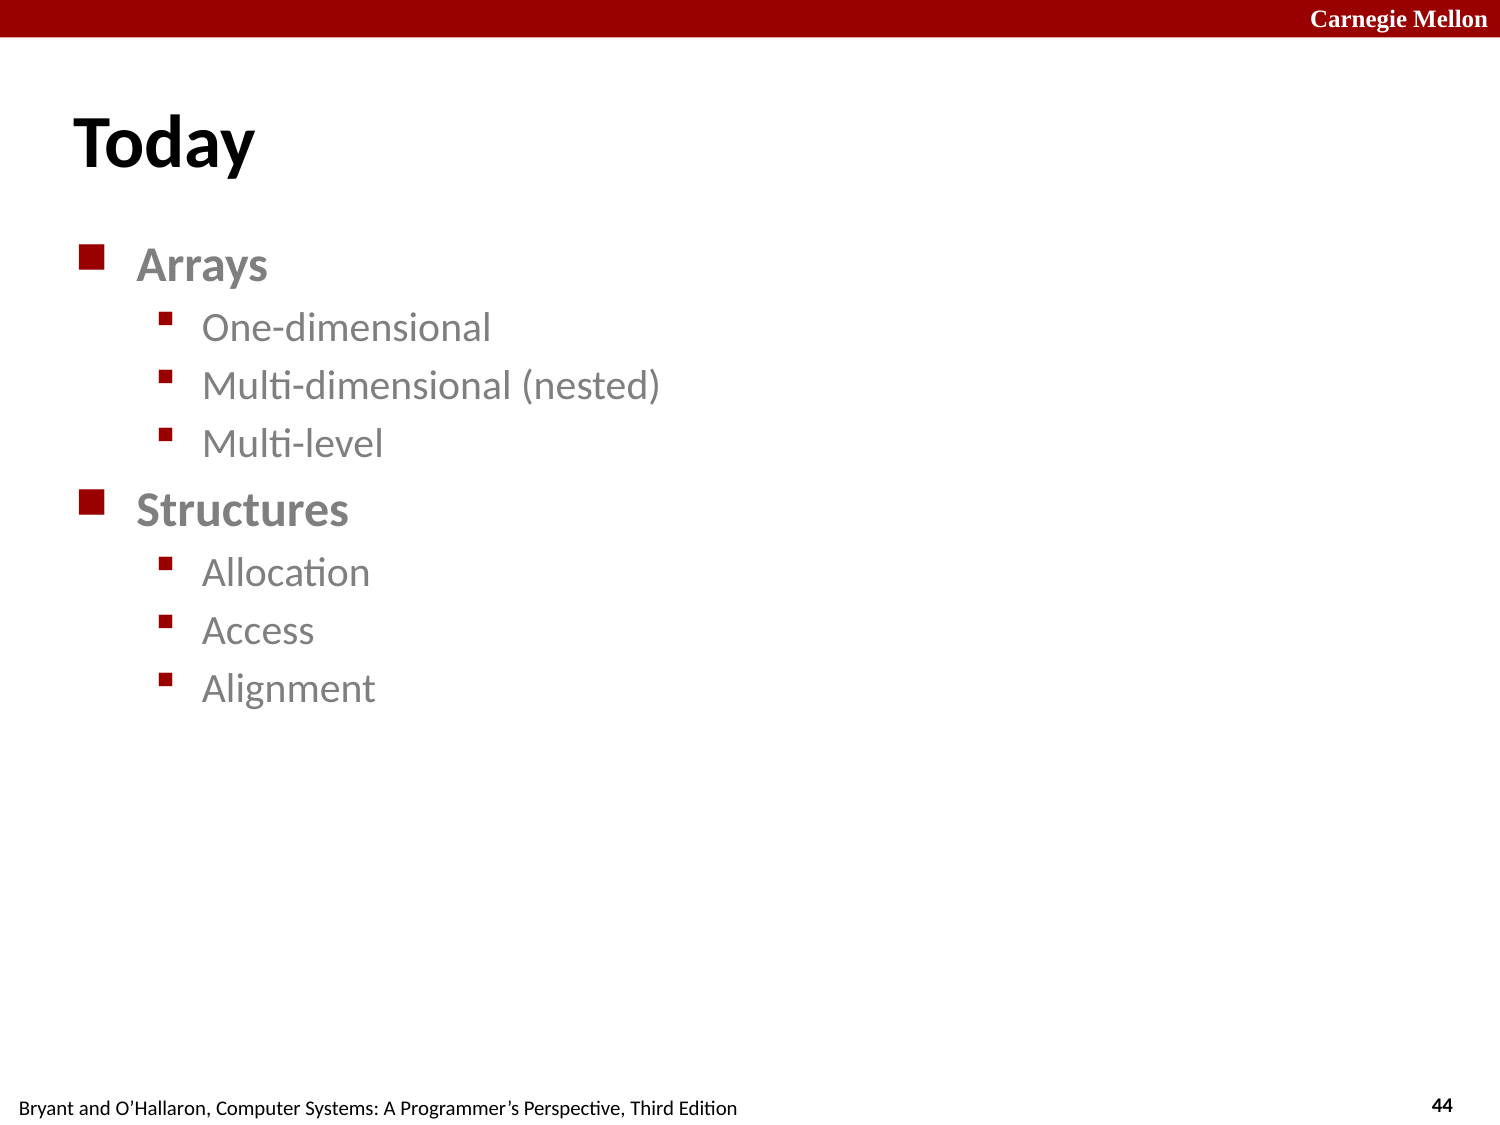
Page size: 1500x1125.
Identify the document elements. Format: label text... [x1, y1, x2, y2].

title Today [58, 74, 1305, 201]
list Arrays One-dimensional Multi-dimensional (nested) Multi-level Structures Allocation Access Alignment [64, 223, 1361, 1040]
